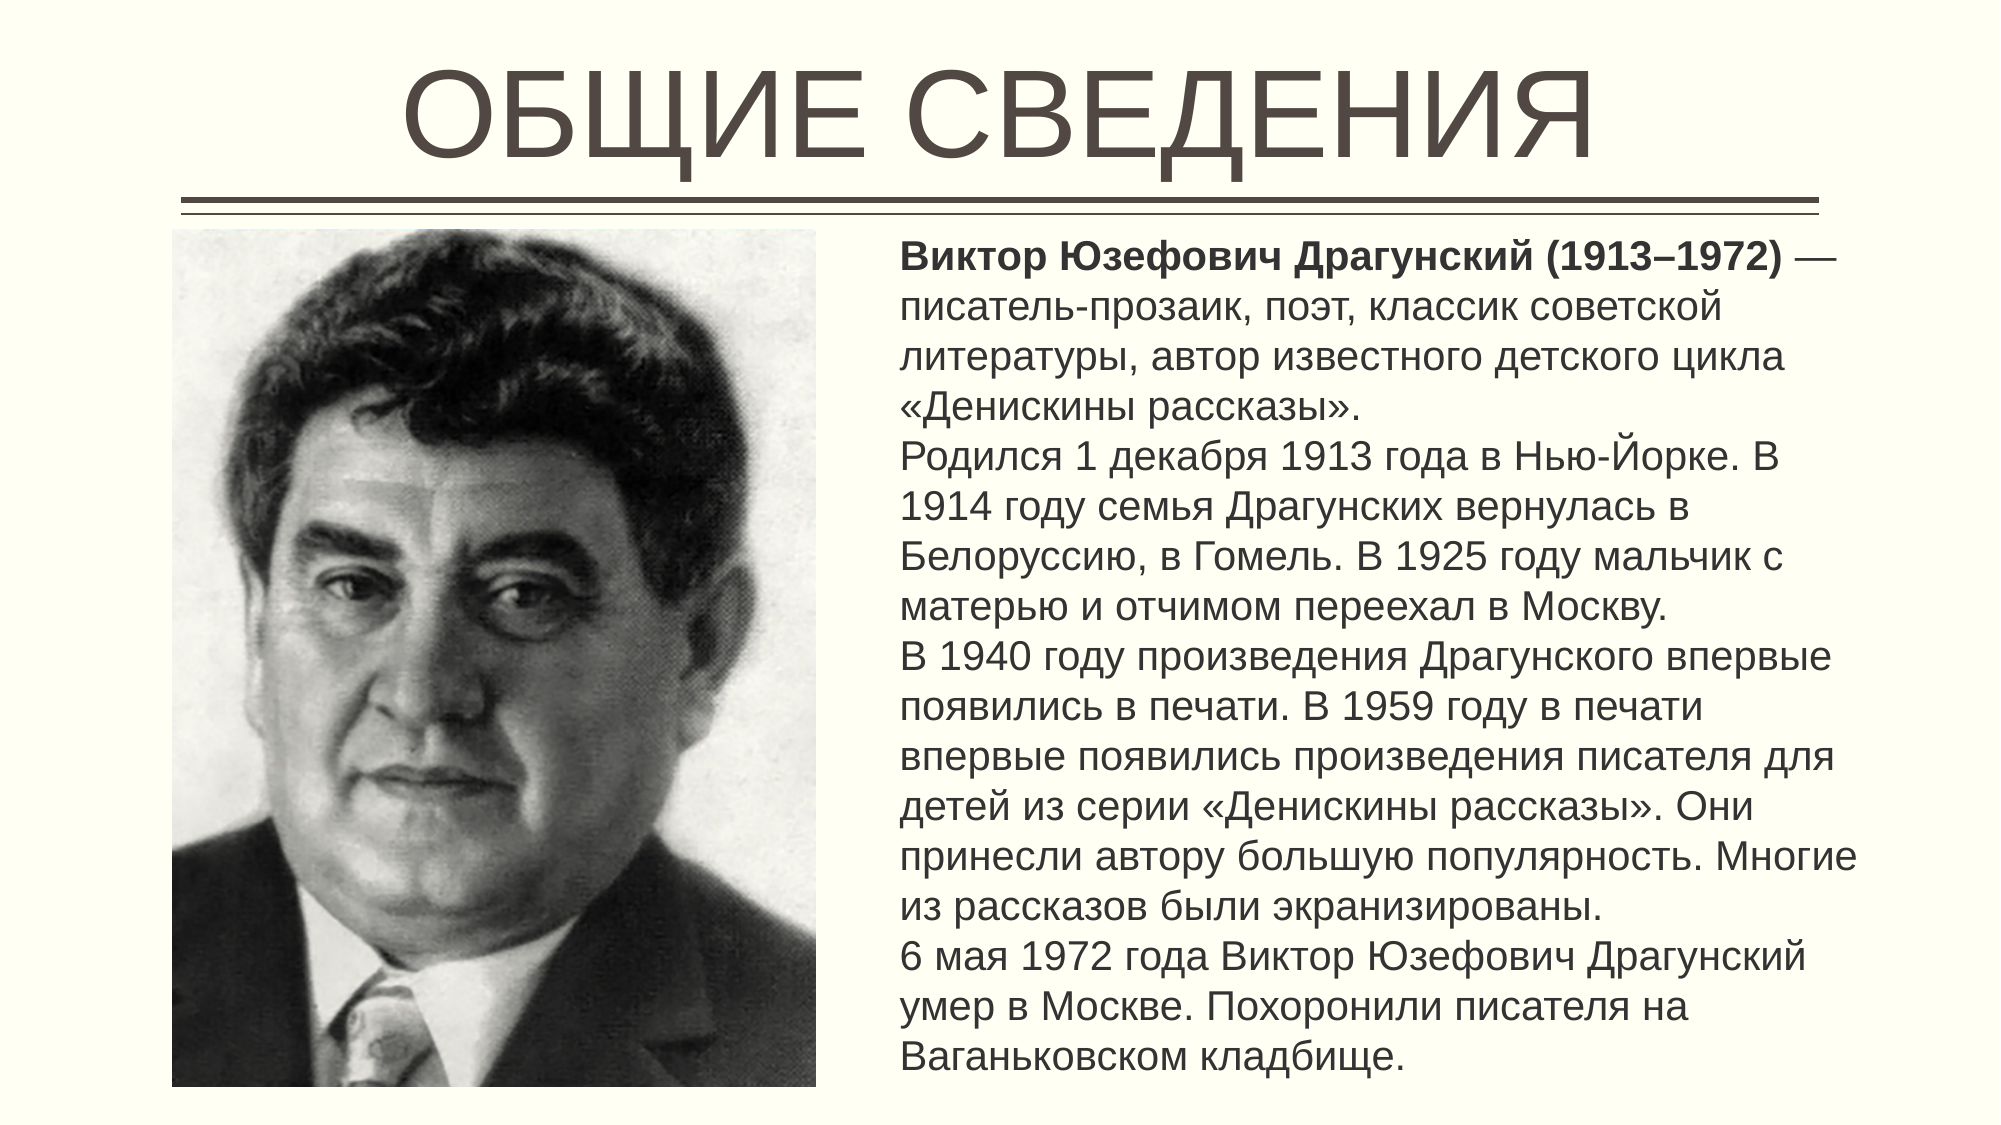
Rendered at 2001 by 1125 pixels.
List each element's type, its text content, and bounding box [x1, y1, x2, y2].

text_box Виктор Юзефович Драгунский (1913–1972) — писатель-прозаик, поэт, классик советской литературы, автор известного детского цикла «Денискины рассказы». Родился 1 декабря 1913 года в Нью-Йорке. В 1914 году семья Драгунских вернулась в Белоруссию, в Гомель. В 1925 году мальчик с матерью и отчимом переехал в Москву. В 1940 году произведения Драгунского впервые появились в печати. В 1959 году в печати впервые появились произведения писателя для детей из серии «Денискины рассказы». Они принесли автору большую популярность. Многие из рассказов были экранизированы. 6 мая 1972 года Виктор Юзефович Драгунский умер в Москве. Похоронили писателя на Ваганьковском кладбище. [884, 221, 1885, 1087]
title ОБЩИЕ СВЕДЕНИЯ [181, 12, 1819, 193]
picture [172, 229, 816, 1087]
